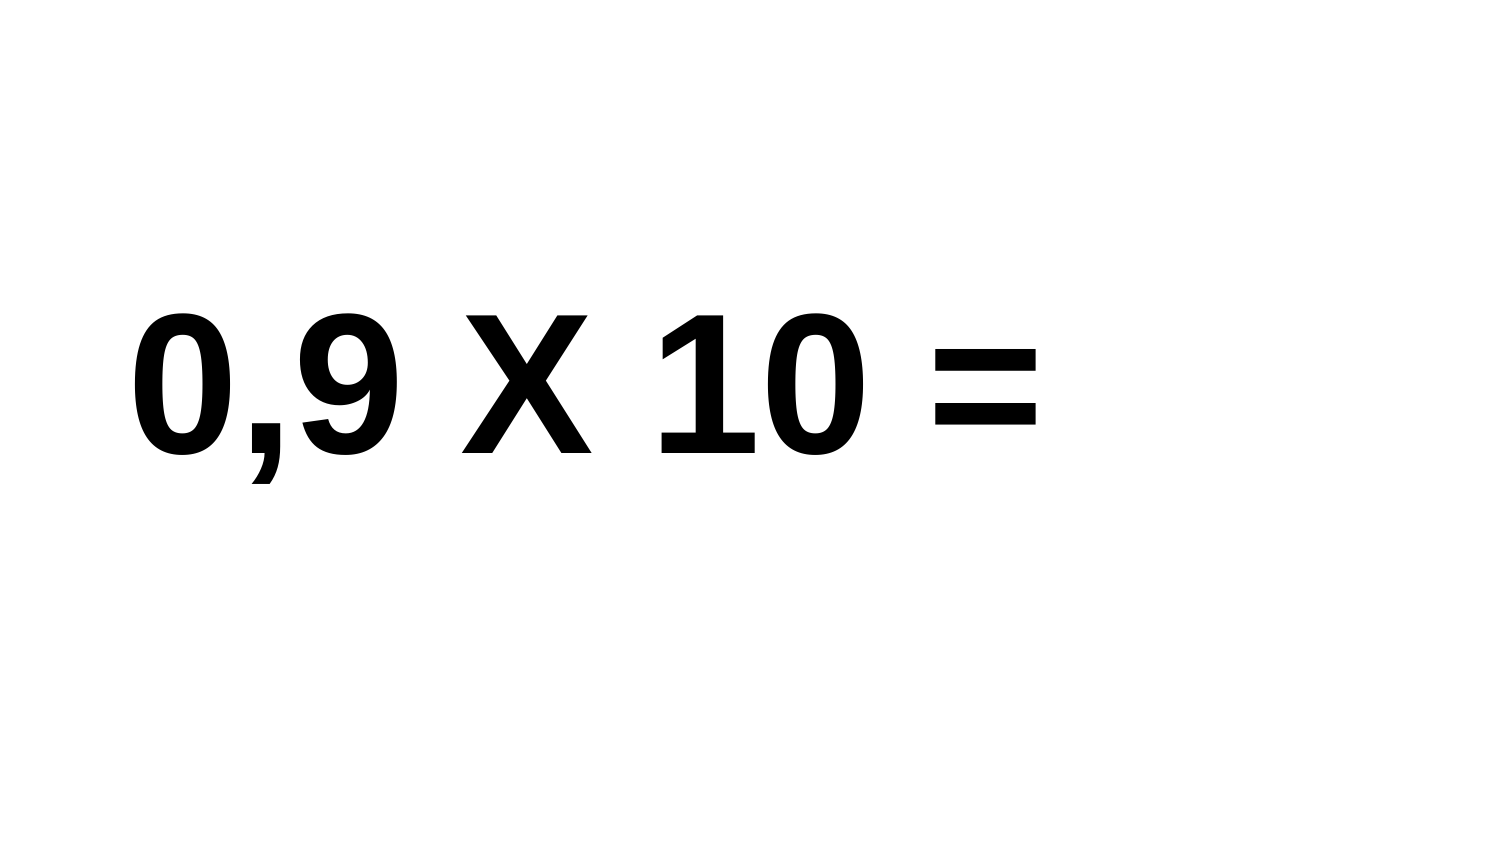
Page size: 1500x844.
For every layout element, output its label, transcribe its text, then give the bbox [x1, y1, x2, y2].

text_box 0,9 X 10 = [112, 318, 1388, 509]
